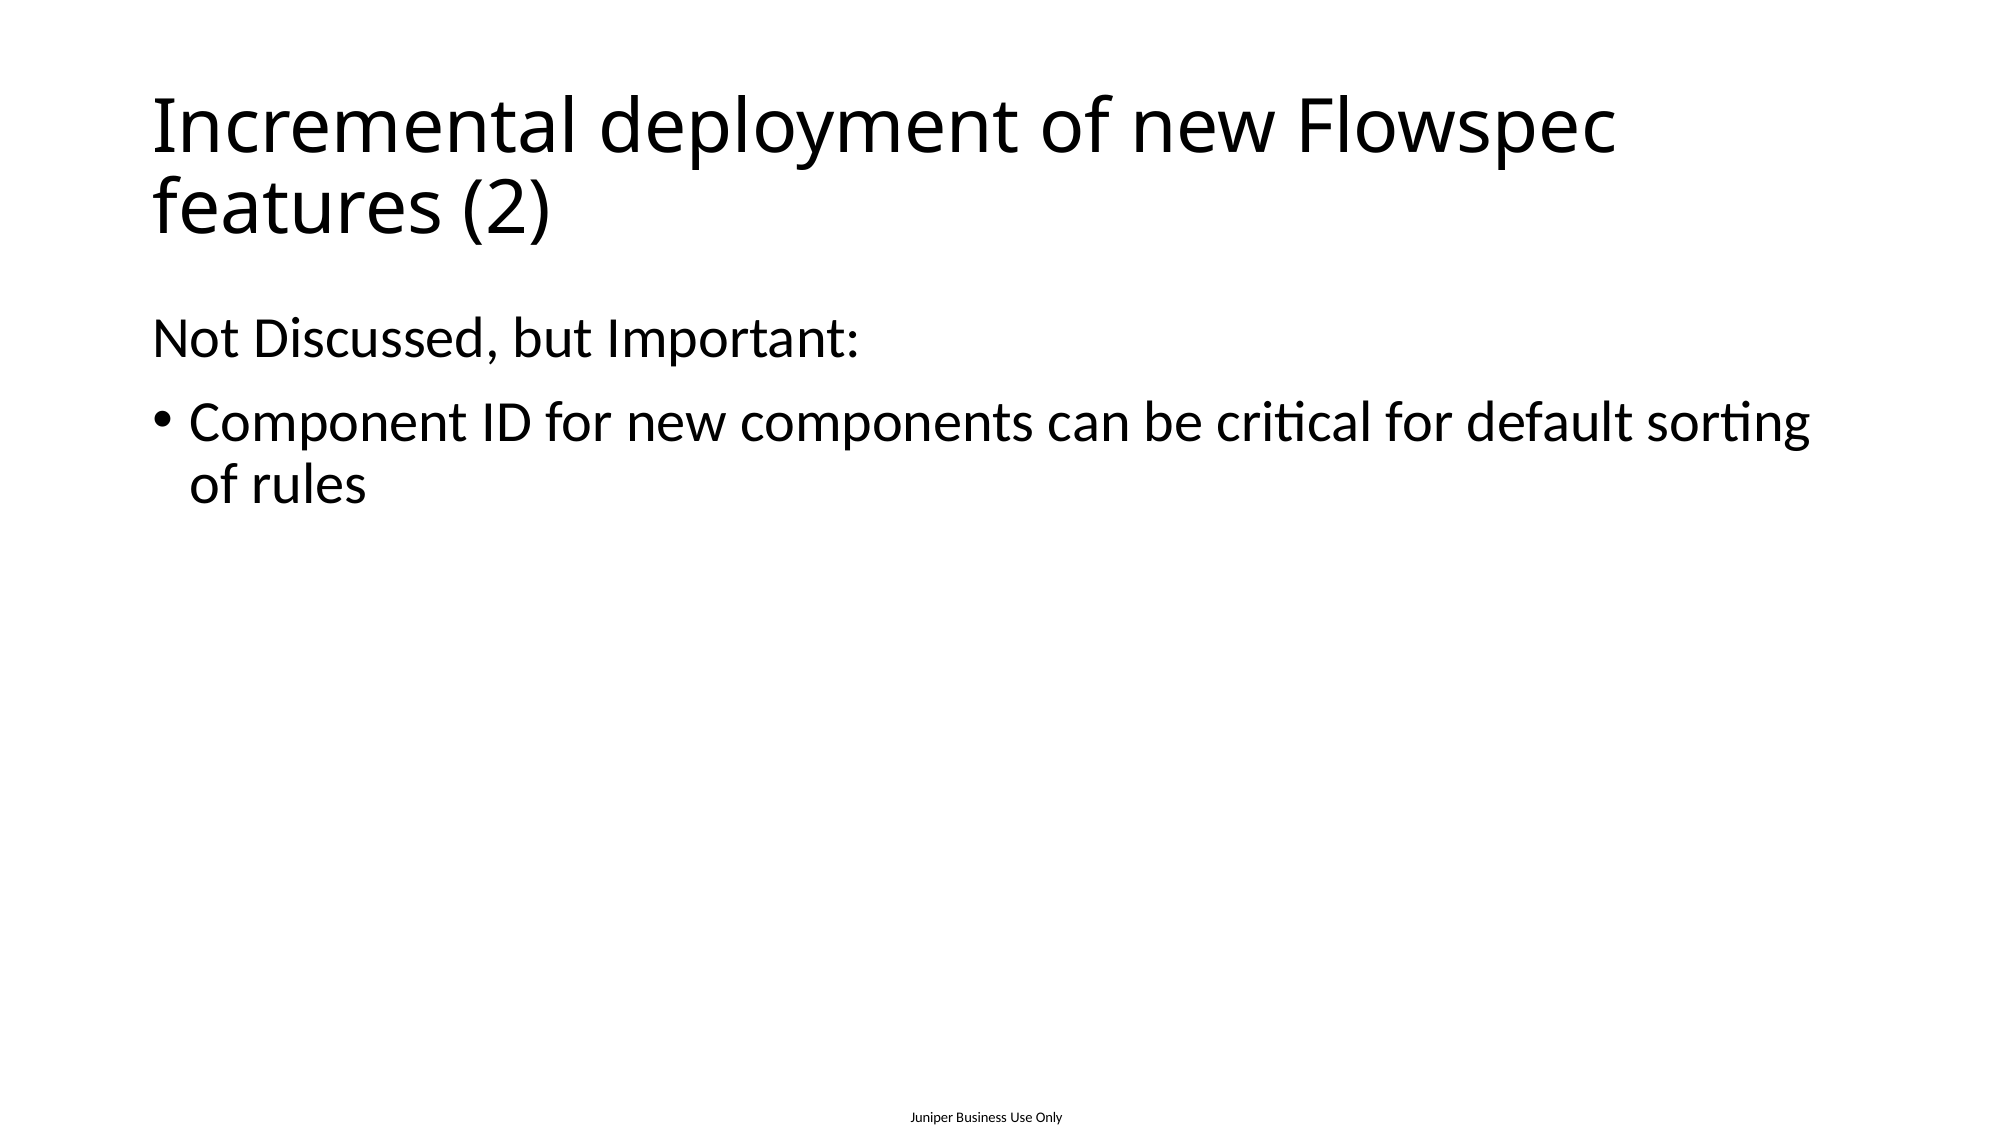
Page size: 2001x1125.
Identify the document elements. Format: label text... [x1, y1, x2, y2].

title Incremental deployment of new Flowspec features (2) [137, 59, 1863, 278]
list Not Discussed, but Important: Component ID for new components can be critical for default sorting of rules [137, 299, 1863, 1014]
